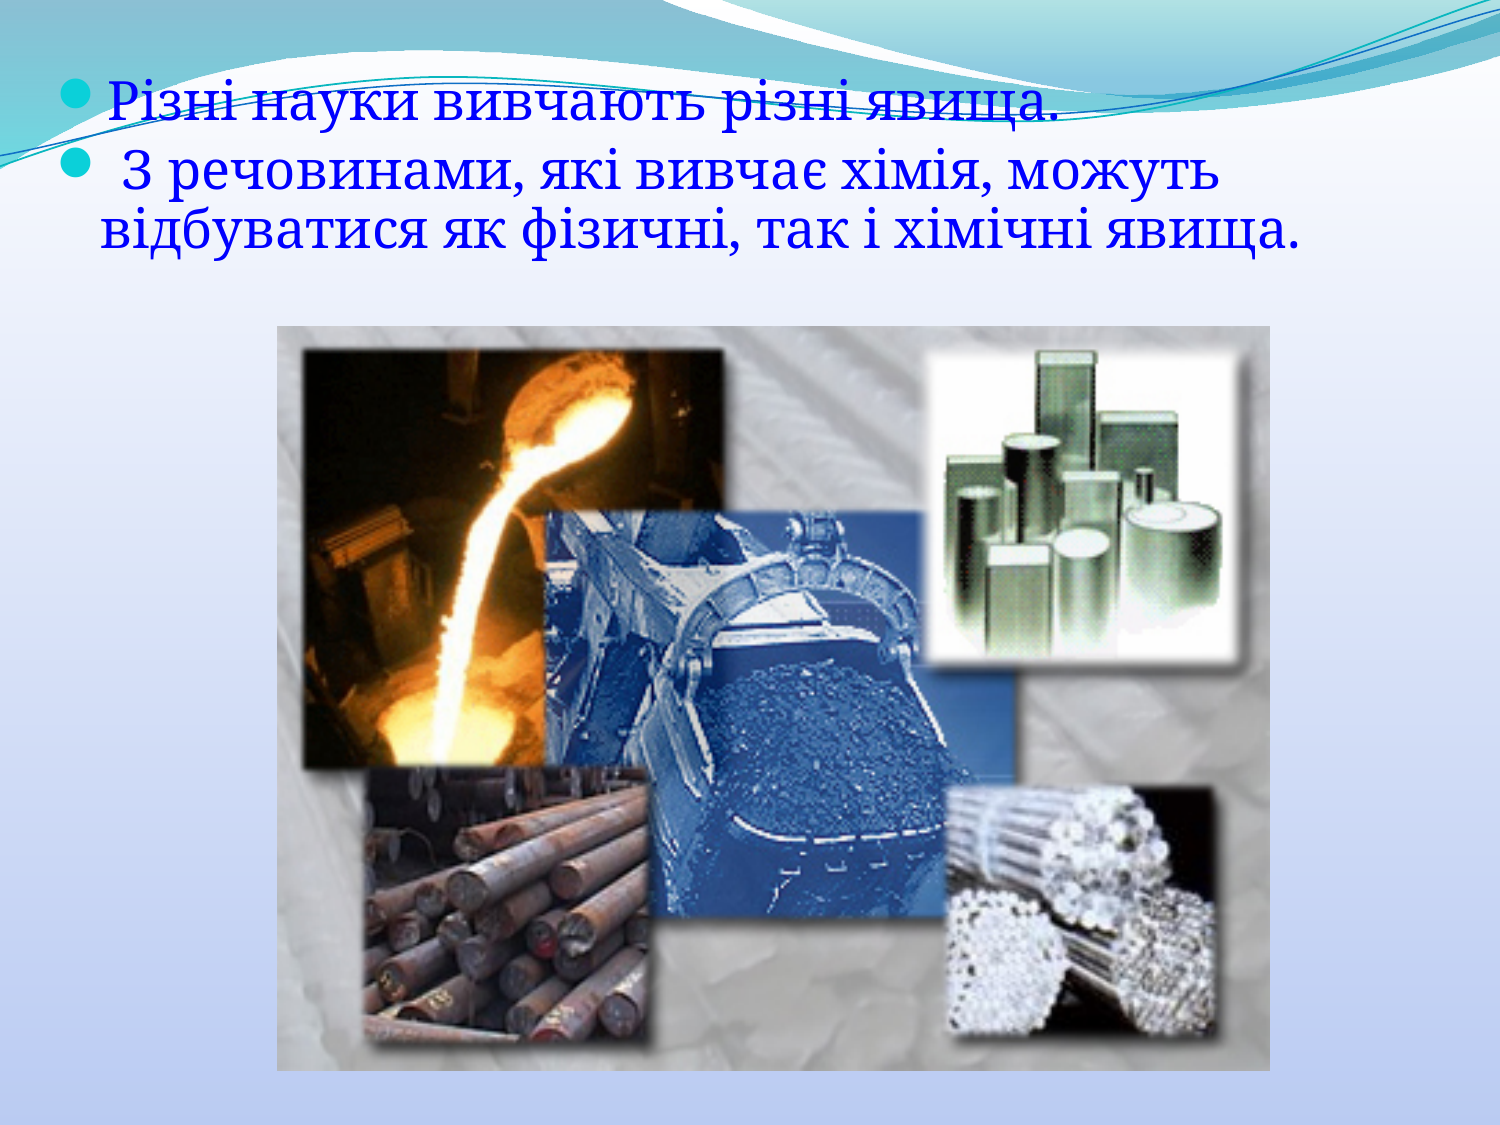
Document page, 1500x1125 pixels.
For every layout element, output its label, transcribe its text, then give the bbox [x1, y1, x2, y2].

list Різні науки вивчають різні явища. З речовинами, які вивчає хімія, можуть відбуватися як фізичні, так і хімічні явища. [41, 66, 1447, 398]
picture [277, 326, 1270, 1071]
